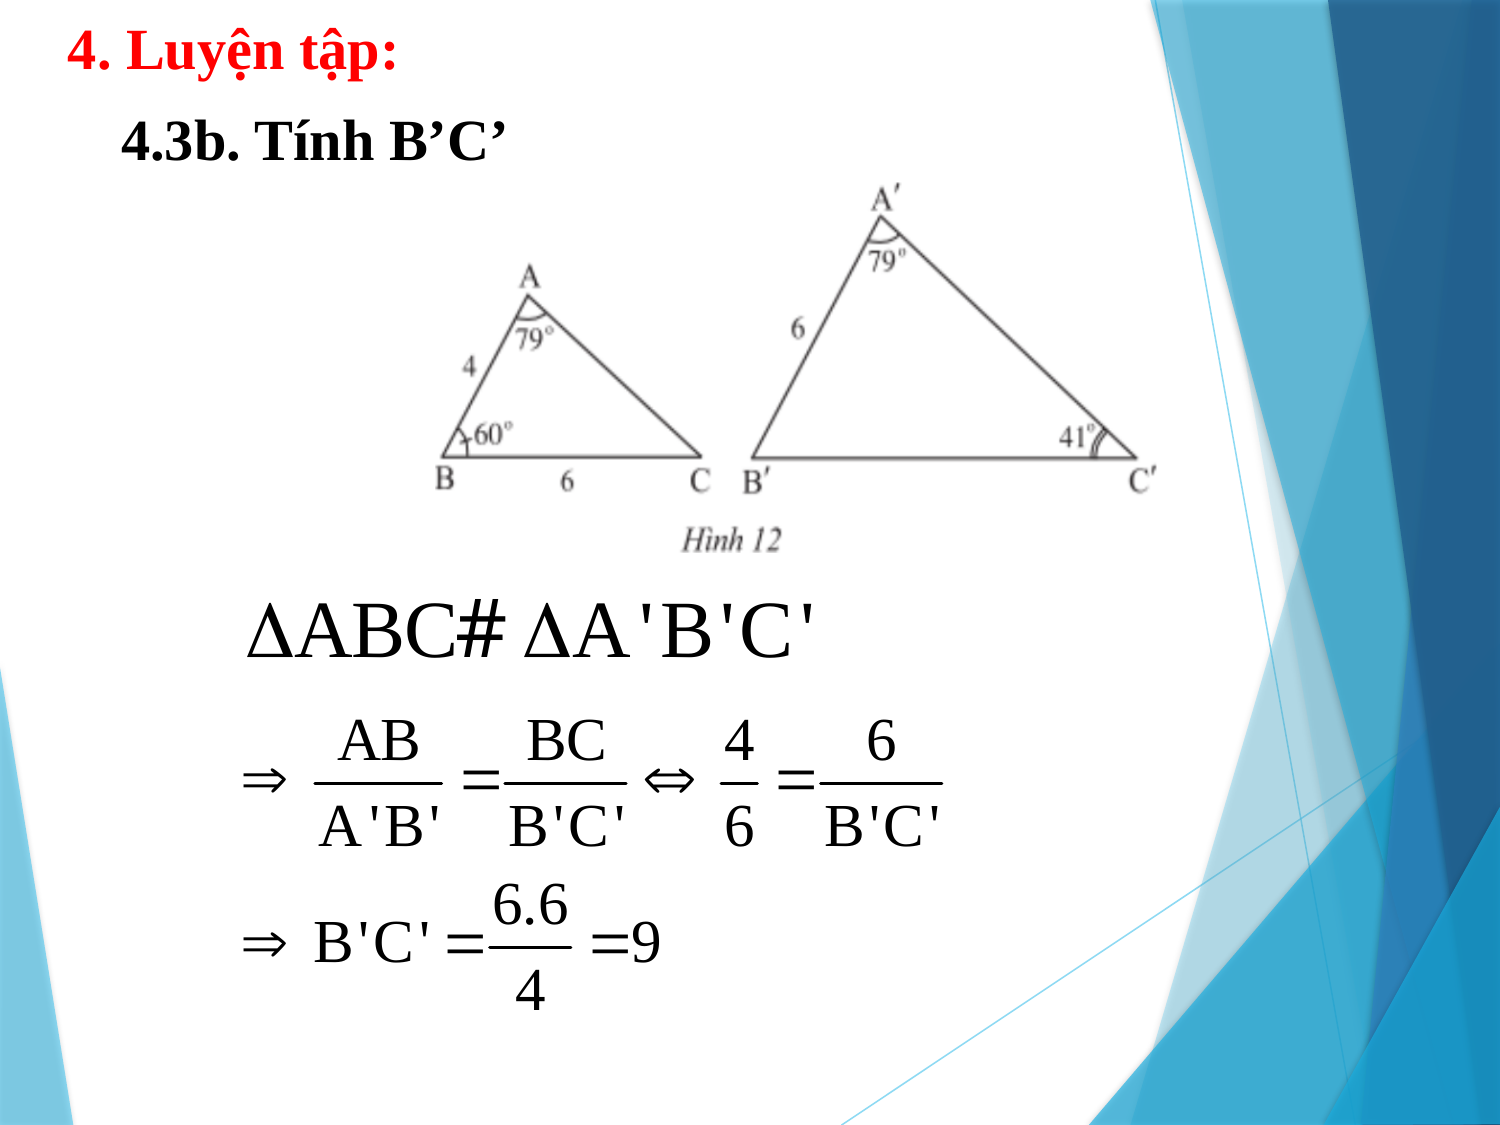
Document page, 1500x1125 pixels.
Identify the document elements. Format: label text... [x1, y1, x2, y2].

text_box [233, 701, 956, 1022]
picture [435, 175, 1157, 554]
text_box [234, 587, 827, 676]
text_box 4. Luyện tập: [53, 4, 609, 89]
text_box 4.3b. Tính B’C’ [106, 90, 1110, 180]
